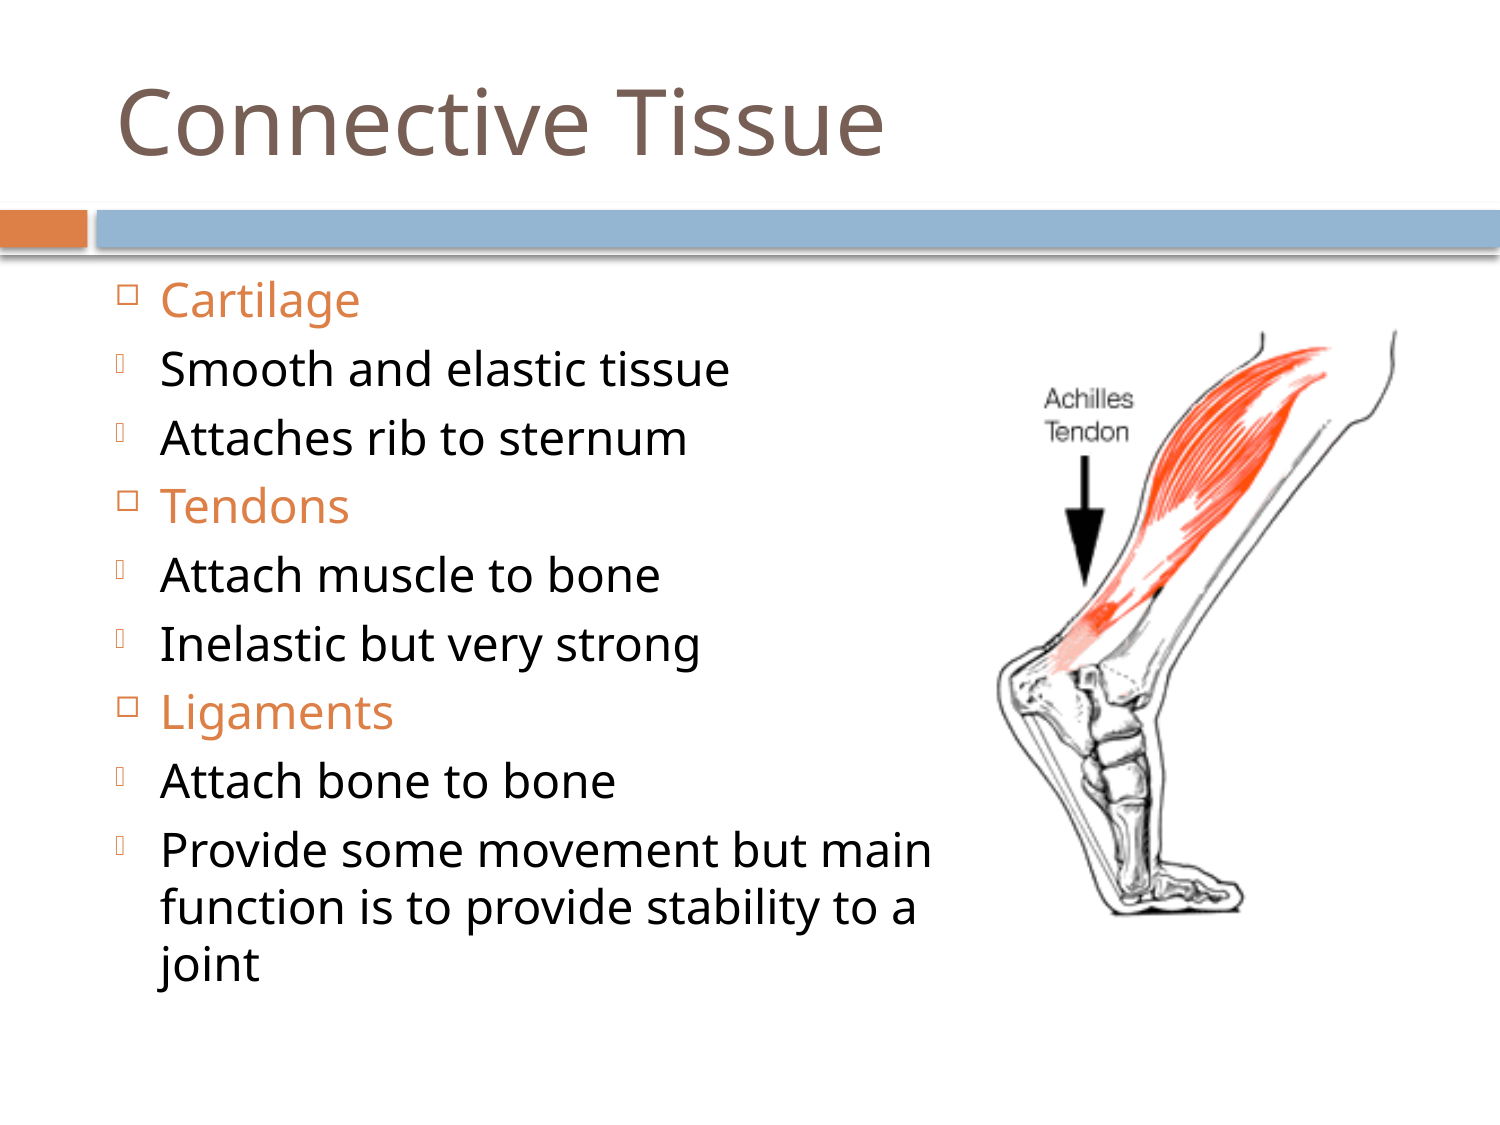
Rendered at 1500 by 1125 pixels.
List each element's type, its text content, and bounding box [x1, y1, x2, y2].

list Cartilage Smooth and elastic tissue Attaches rib to sternum Tendons Attach muscle to bone Inelastic but very strong Ligaments Attach bone to bone Provide some movement but main function is to provide stability to a joint [100, 262, 985, 1000]
title Connective Tissue [100, 37, 1438, 200]
picture [984, 316, 1419, 927]
